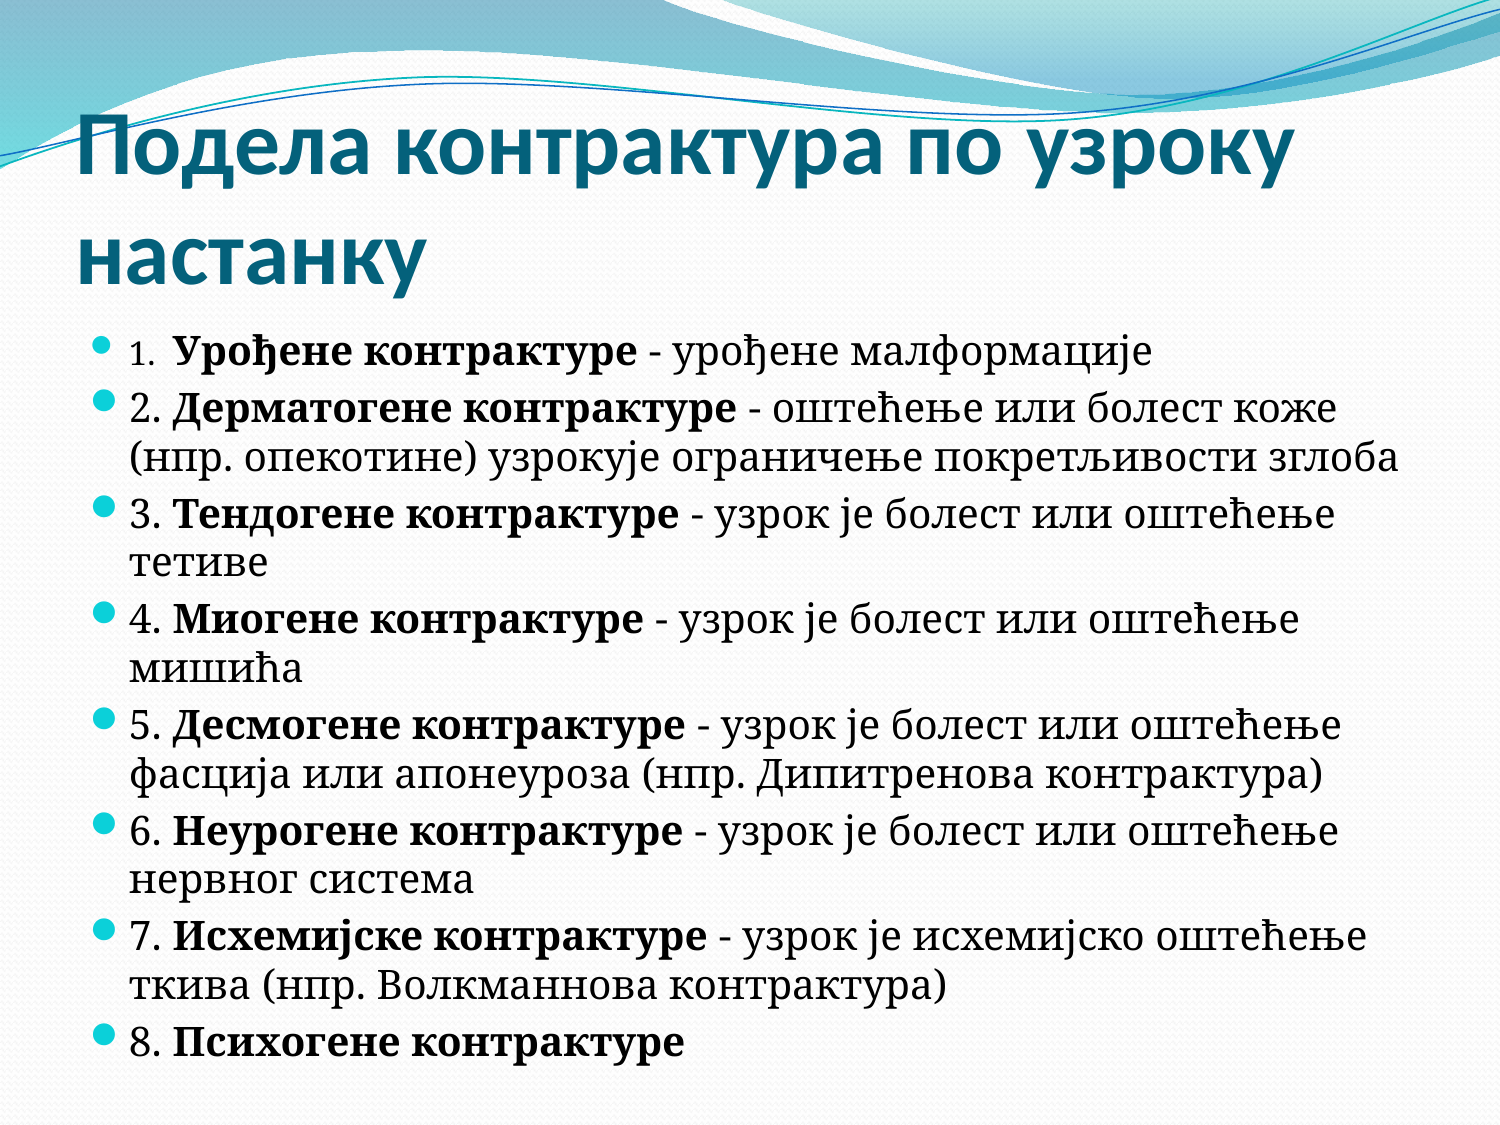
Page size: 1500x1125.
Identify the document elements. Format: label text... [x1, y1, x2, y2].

list 1. Урођене контрактуре - урођене малформације 2. Дерматогене контрактуре - оштећење или болест коже (нпр. опекотине) узрокује ограничење покретљивости зглоба 3. Тендогене контрактуре - узрок је болест или оштећење тетиве 4. Миогене контрактуре - узрок је болест или оштећење мишића 5. Десмогене контрактуре - узрок је болест или оштећење фасција или апонеуроза (нпр. Дипитренова контрактура) 6. Неурогене контрактуре - узрок је болест или оштећење нервног система 7. Исхемијске контрактуре - узрок је исхемијско оштећење ткива (нпр. Волкманнова контрактура) 8. Психогене контрактуре [75, 317, 1425, 1125]
title Подела контрактура по узроку настанку [75, 115, 1425, 303]
